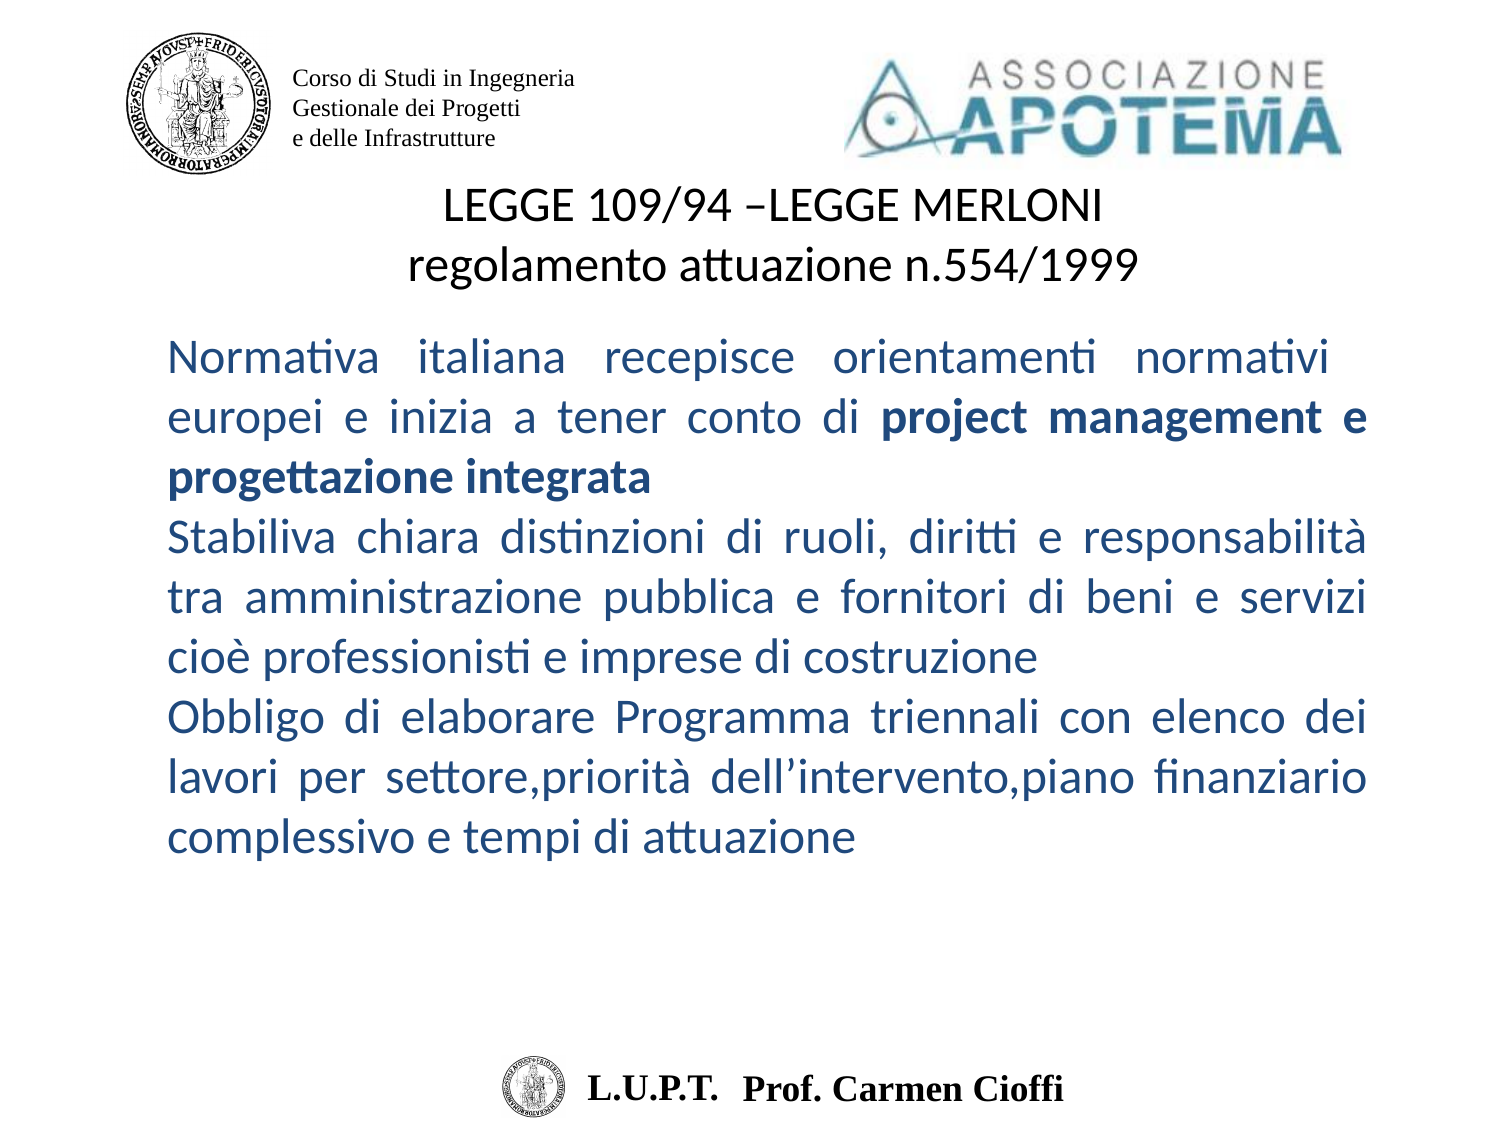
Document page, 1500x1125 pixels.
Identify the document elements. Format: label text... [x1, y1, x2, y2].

subtitle Prof. Carmen Cioffi [752, 1056, 1105, 1116]
picture [123, 30, 273, 176]
text_box Corso di Studi in Ingegneria Gestionale dei Progetti e delle Infrastrutture [277, 54, 597, 160]
text_box Normativa italiana recepisce orientamenti normativi europei e inizia a tener conto di project management e progettazione integrata Stabiliva chiara distinzioni di ruoli, diritti e responsabilità tra amministrazione pubblica e fornitori di beni e servizi cioè professionisti e imprese di costruzione Obbligo di elaborare Programma triennali con elenco dei lavori per settore,priorità dell’intervento,piano finanziario complessivo e tempi di attuazione [152, 316, 1383, 872]
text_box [501, 1055, 751, 1118]
text_box LEGGE 109/94 –LEGGE MERLONI regolamento attuazione n.554/1999 [222, 163, 1325, 299]
picture [844, 30, 1353, 175]
